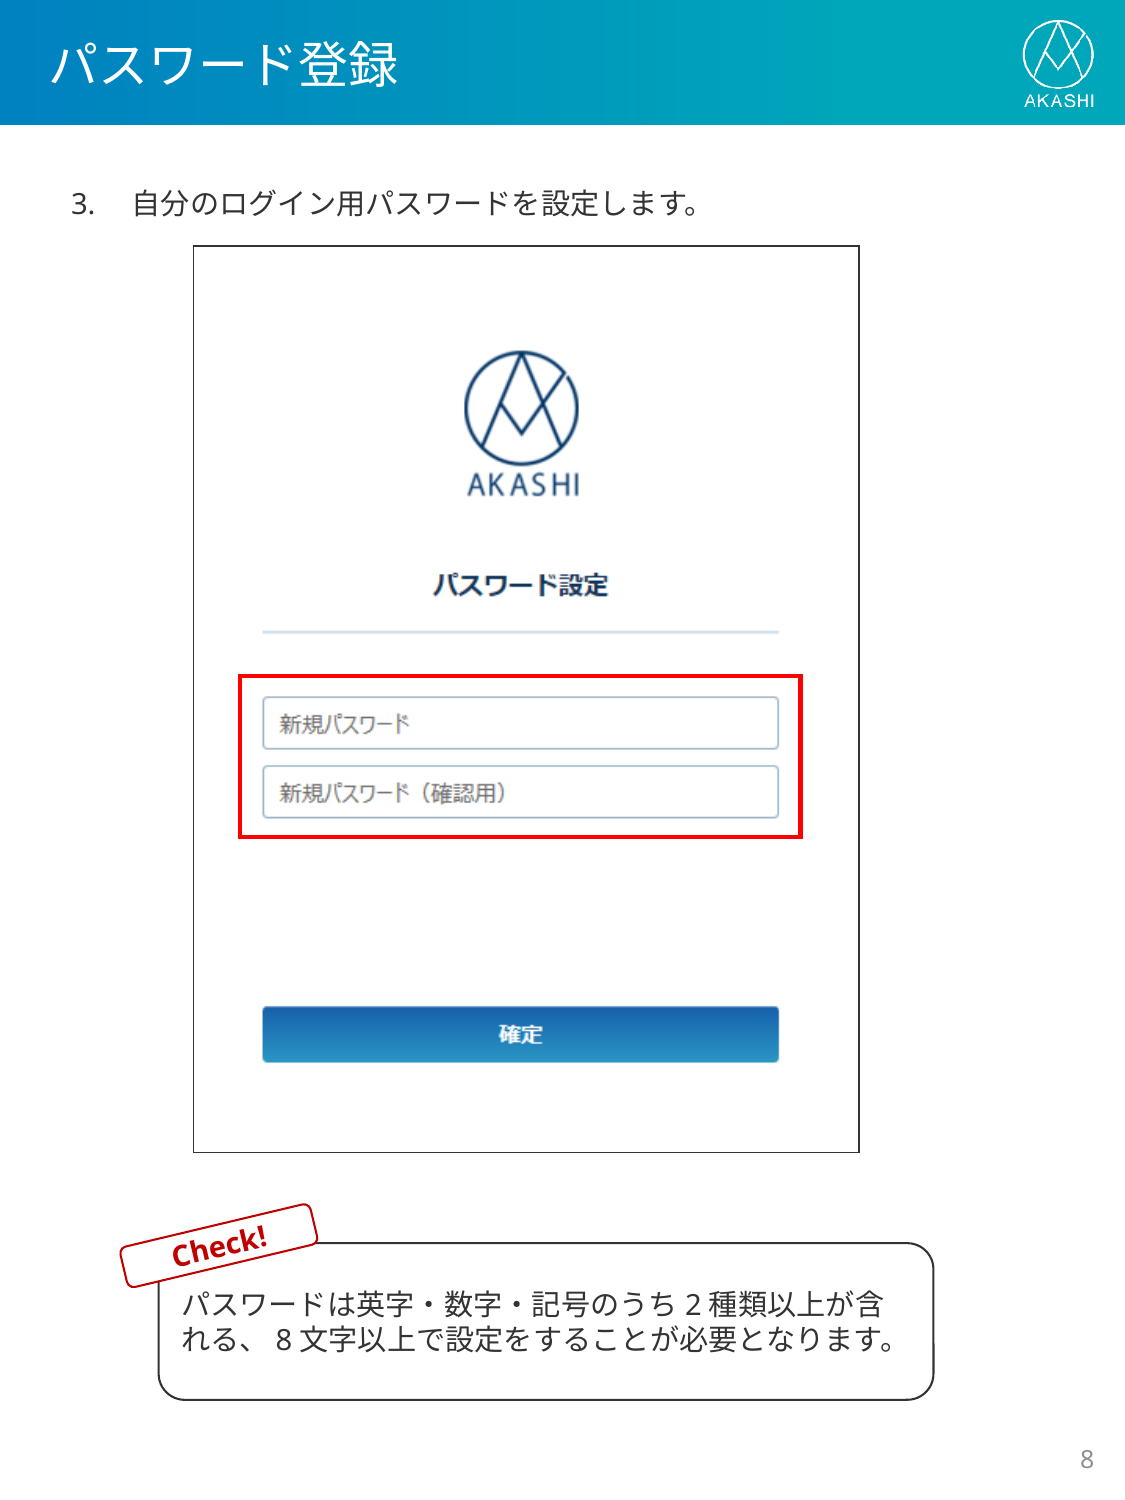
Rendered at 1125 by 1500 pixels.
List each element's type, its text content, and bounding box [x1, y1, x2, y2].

picture [1045, 9, 1103, 117]
text_box Check! [119, 1203, 319, 1288]
picture [194, 246, 859, 1152]
text_box 3. 自分のログイン用パスワードを設定します。 [56, 178, 1034, 228]
slide_number 7 [856, 1420, 1110, 1500]
title パスワード登録 [33, 0, 1045, 123]
text_box パスワードは英字・数字・記号のうち2種類以上が含れる、8文字以上で設定をすることが必要となります。 [157, 1242, 935, 1401]
